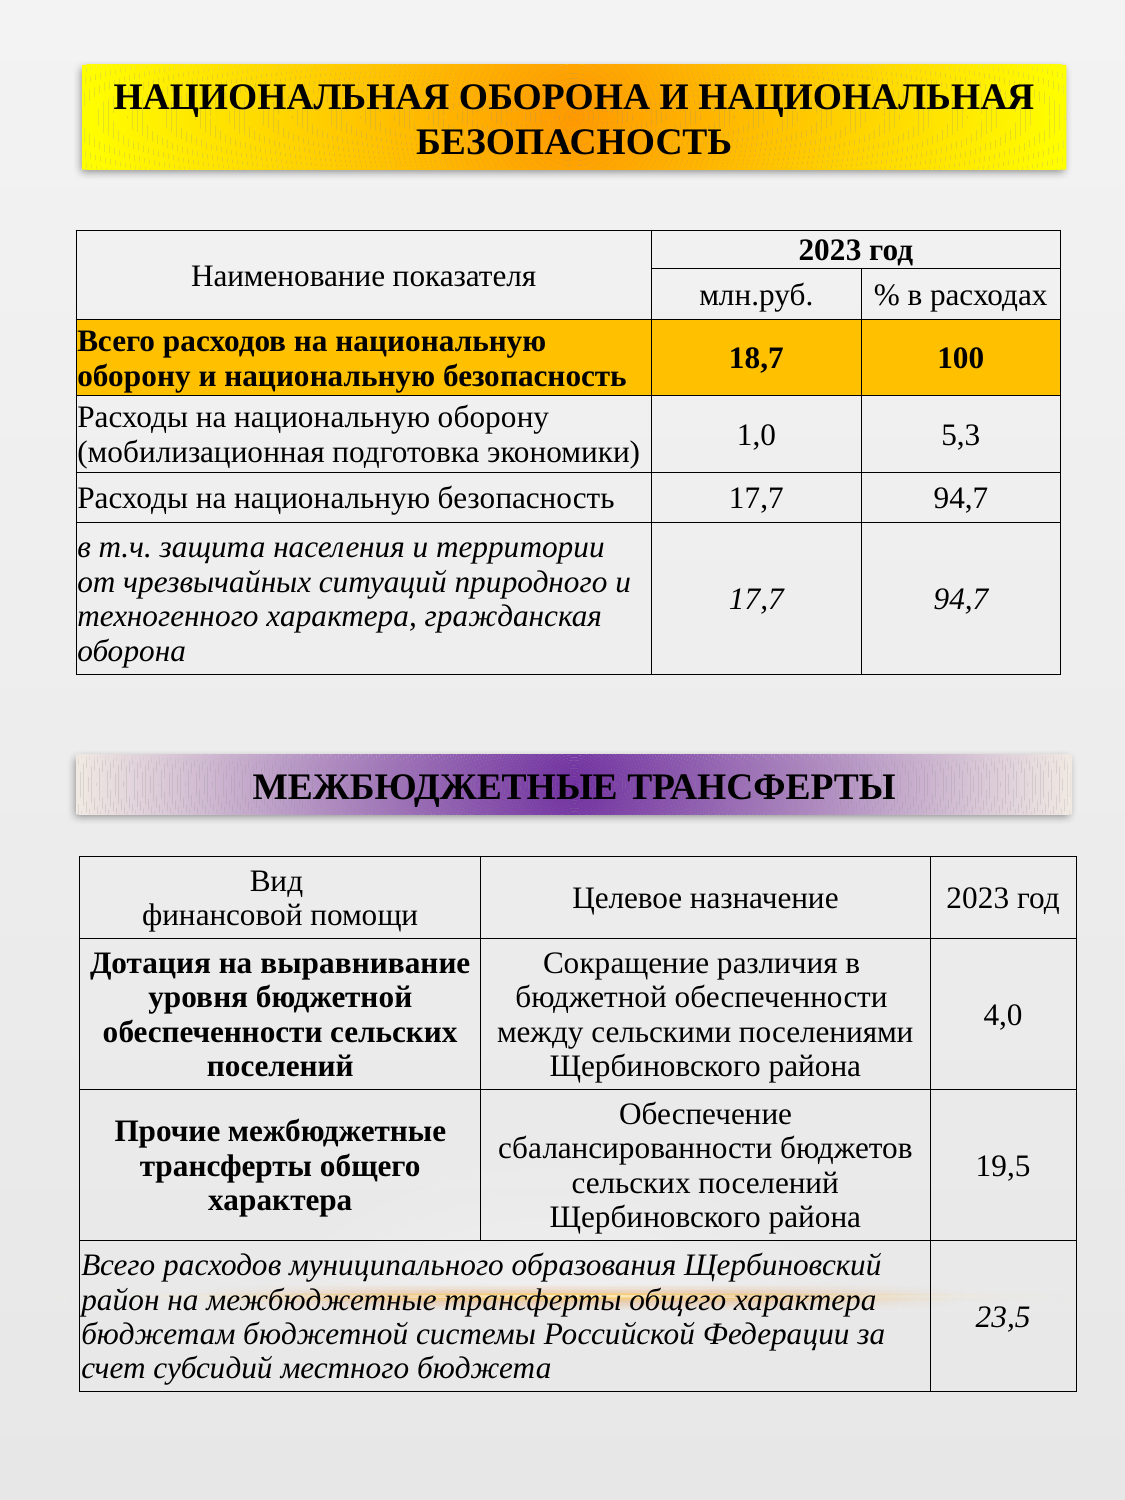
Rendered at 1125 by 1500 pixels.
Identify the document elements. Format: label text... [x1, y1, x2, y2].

table_header Вид финансовой помощи [80, 857, 480, 938]
table_cell 19,5 [931, 1090, 1076, 1240]
table_header 2023 год [931, 857, 1076, 938]
table_cell 94,7 [862, 523, 1060, 674]
picture [0, 0, 1125, 1500]
table_cell Обеспечение сбалансированности бюджетов сельских поселений Щербиновского района [481, 1090, 930, 1240]
table_cell Прочие межбюджетные трансферты общего характера [80, 1090, 480, 1240]
table_cell % в расходах [862, 269, 1060, 319]
table_cell 94,7 [862, 473, 1060, 522]
table_header 2023 год [652, 231, 1060, 268]
table_header Целевое назначение [481, 857, 930, 938]
table_cell 18,7 [652, 320, 861, 395]
table_cell 100 [862, 320, 1060, 395]
table_cell Сокращение различия в бюджетной обеспеченности между сельскими поселениями Щербиновского района [481, 939, 930, 1089]
table_cell 5,3 [862, 396, 1060, 472]
table_cell млн.руб. [652, 269, 861, 319]
table_cell Всего расходов на национальную оборону и национальную безопасность [77, 320, 651, 395]
table_cell Всего расходов муниципального образования Щербиновский район на межбюджетные трансферты общего характера бюджетам бюджетной системы Российской Федерации за счет субсидий местного бюджета [80, 1241, 930, 1391]
table_cell Расходы на национальную безопасность [77, 473, 651, 522]
table_cell Расходы на национальную оборону (мобилизационная подготовка экономики) [77, 396, 651, 472]
text_box МЕЖБЮДЖЕТНЫЕ ТРАНСФЕРТЫ [76, 754, 1073, 815]
text_box НАЦИОНАЛЬНАЯ ОБОРОНА И НАЦИОНАЛЬНАЯ БЕЗОПАСНОСТЬ [82, 64, 1067, 170]
table_cell 4,0 [931, 939, 1076, 1089]
table_cell 1,0 [652, 396, 861, 472]
table_cell 23,5 [931, 1241, 1076, 1391]
table_cell Дотация на выравнивание уровня бюджетной обеспеченности сельских поселений [80, 939, 480, 1089]
table_header Наименование показателя [77, 231, 651, 319]
table_cell 17,7 [652, 473, 861, 522]
table_cell в т.ч. защита населения и территории от чрезвычайных ситуаций природного и техногенного характера, гражданская оборона [77, 523, 651, 674]
table_cell 17,7 [652, 523, 861, 674]
